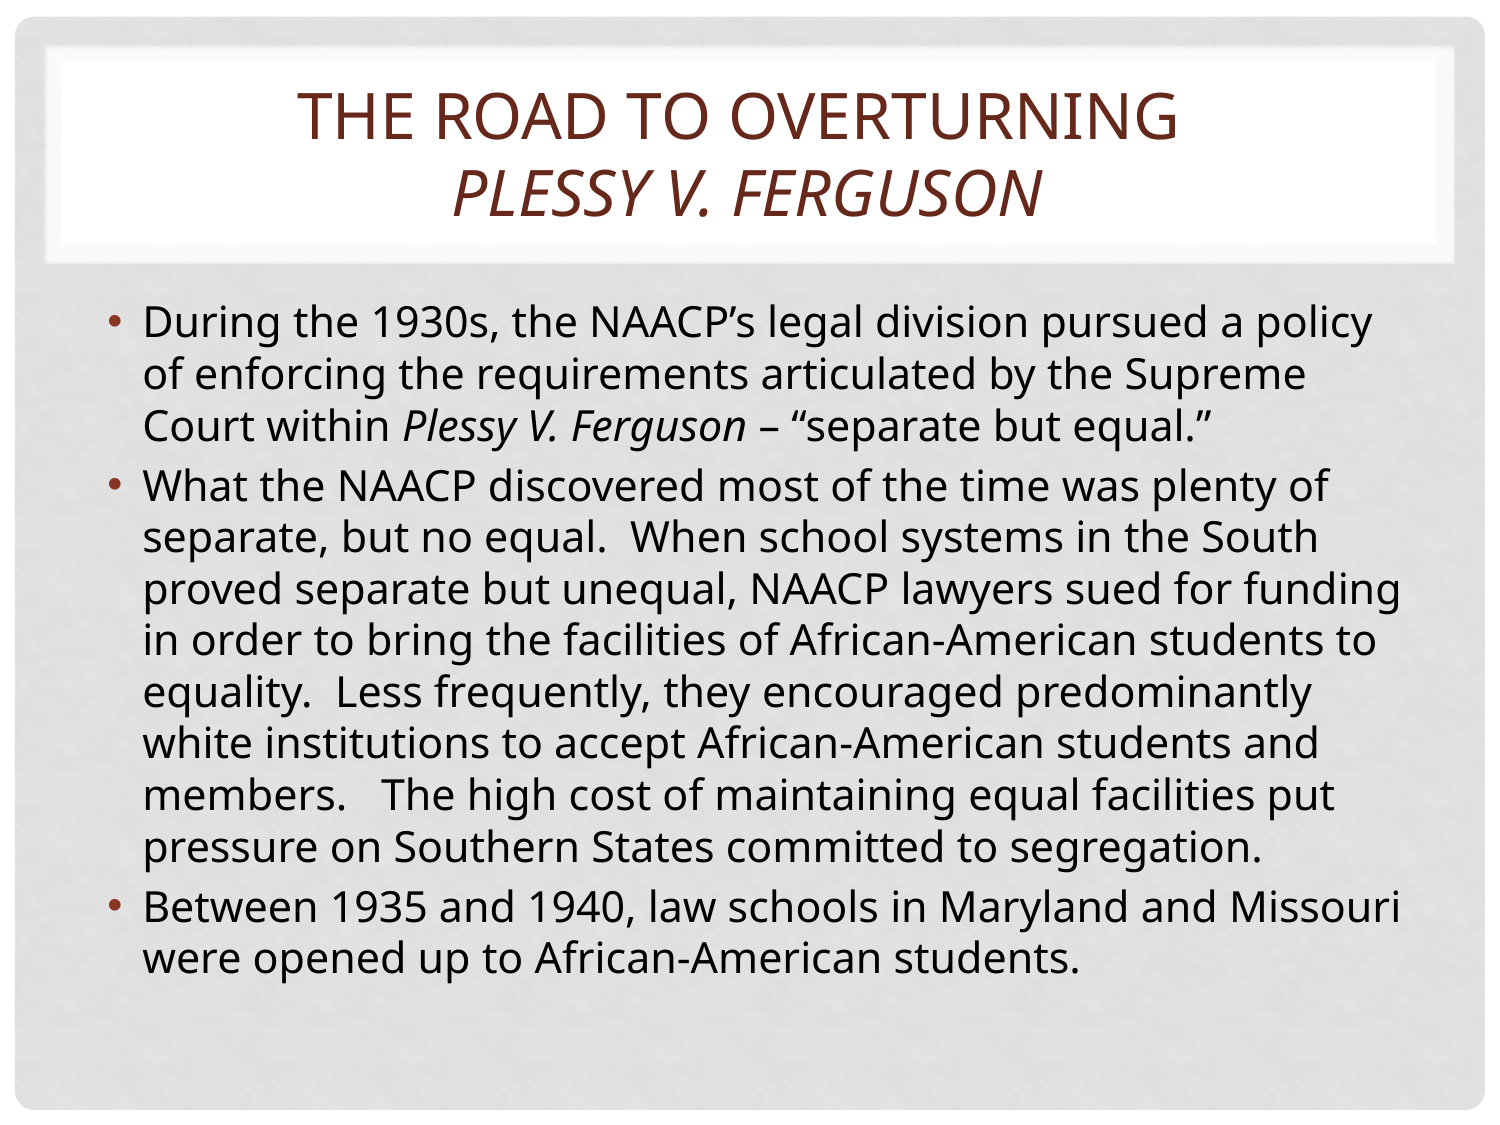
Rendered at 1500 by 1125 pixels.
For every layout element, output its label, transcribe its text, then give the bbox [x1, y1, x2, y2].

title The Road to Overturning Plessy V. ferguson [69, 66, 1425, 238]
list During the 1930s, the NAACP’s legal division pursued a policy of enforcing the requirements articulated by the Supreme Court within Plessy V. Ferguson – “separate but equal.” What the NAACP discovered most of the time was plenty of separate, but no equal. When school systems in the South proved separate but unequal, NAACP lawyers sued for funding in order to bring the facilities of African-American students to equality. Less frequently, they encouraged predominantly white institutions to accept African-American students and members. The high cost of maintaining equal facilities put pressure on Southern States committed to segregation. Between 1935 and 1940, law schools in Maryland and Missouri were opened up to African-American students. [75, 287, 1425, 1005]
